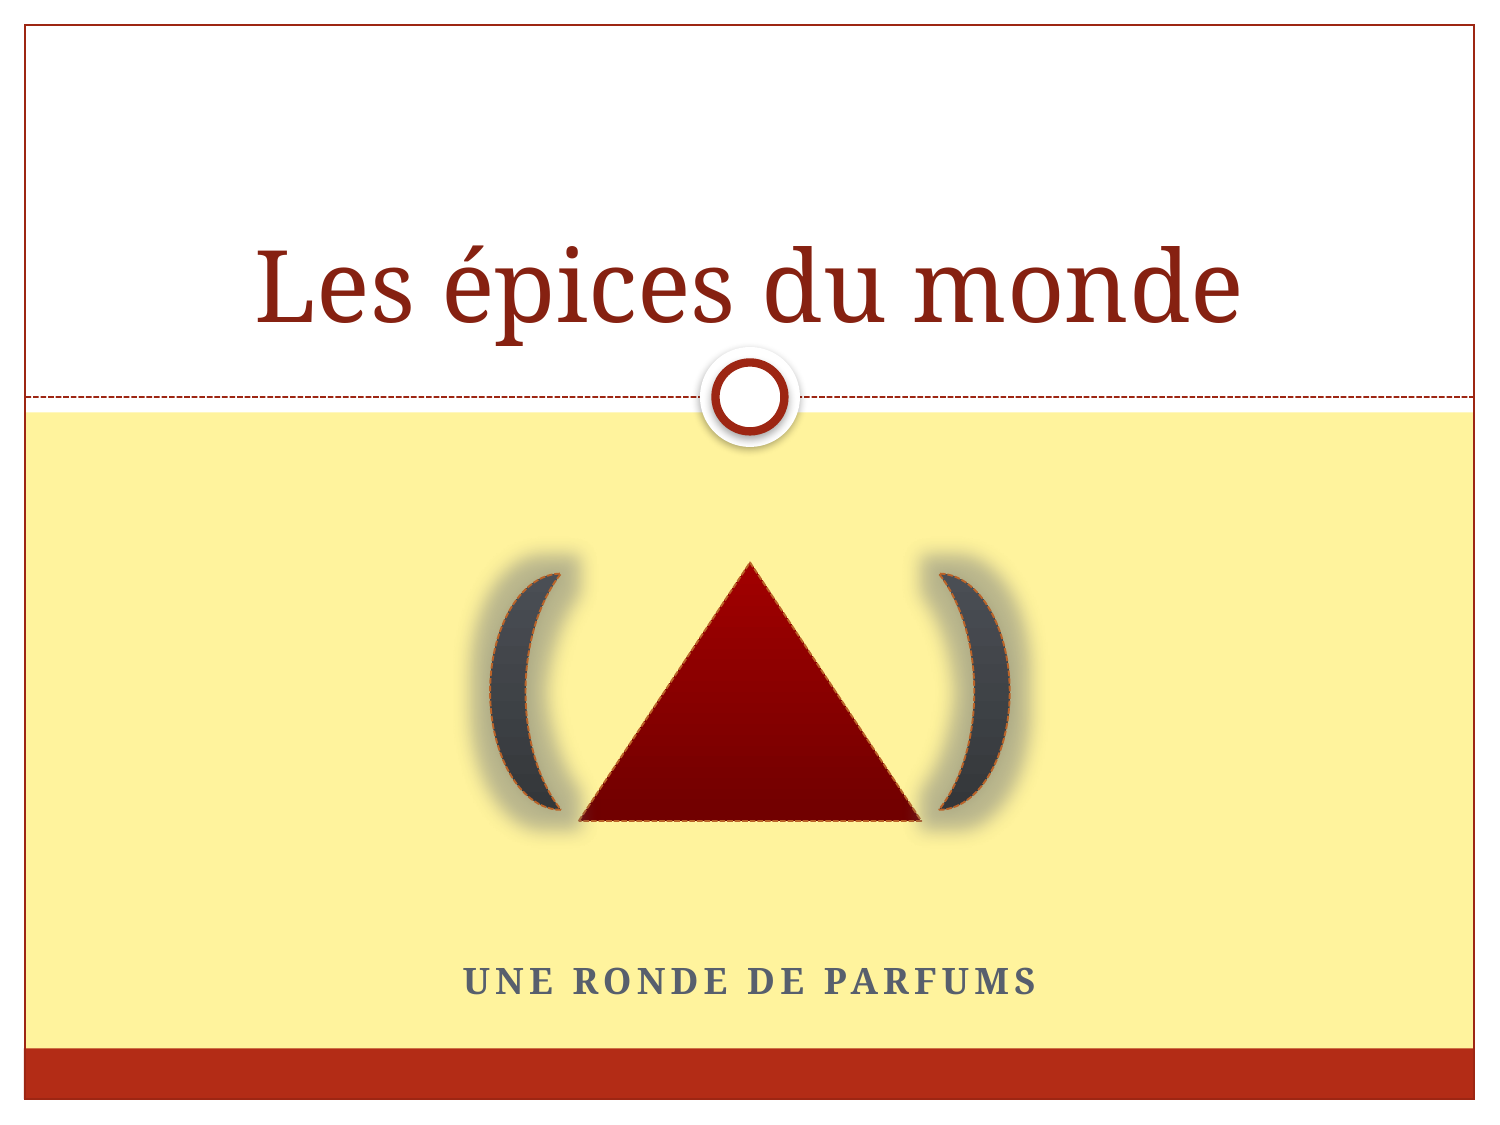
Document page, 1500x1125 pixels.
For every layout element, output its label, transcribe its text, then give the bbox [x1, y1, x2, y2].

subtitle Une ronde de parfums [225, 928, 1275, 1010]
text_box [489, 562, 1011, 822]
title Les épices du monde [112, 62, 1388, 350]
